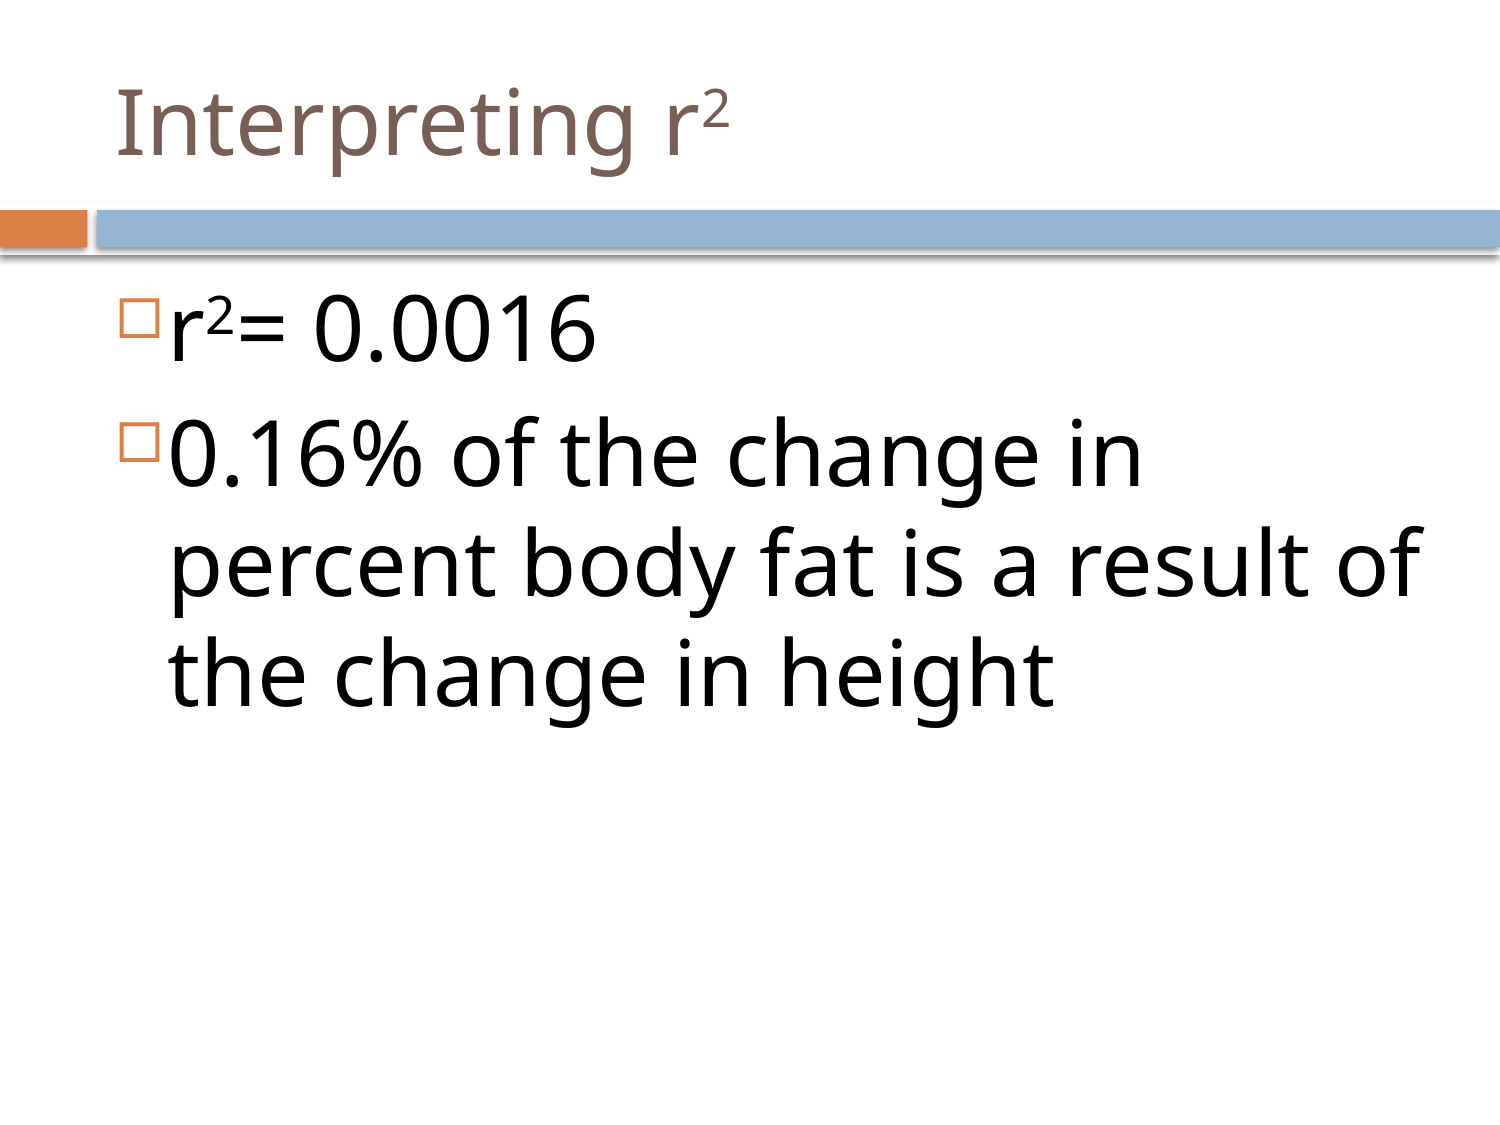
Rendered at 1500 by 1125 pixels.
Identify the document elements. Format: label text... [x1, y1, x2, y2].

list r2= 0.0016 0.16% of the change in percent body fat is a result of the change in height [100, 262, 1438, 1000]
title Interpreting r2 [100, 37, 1438, 200]
